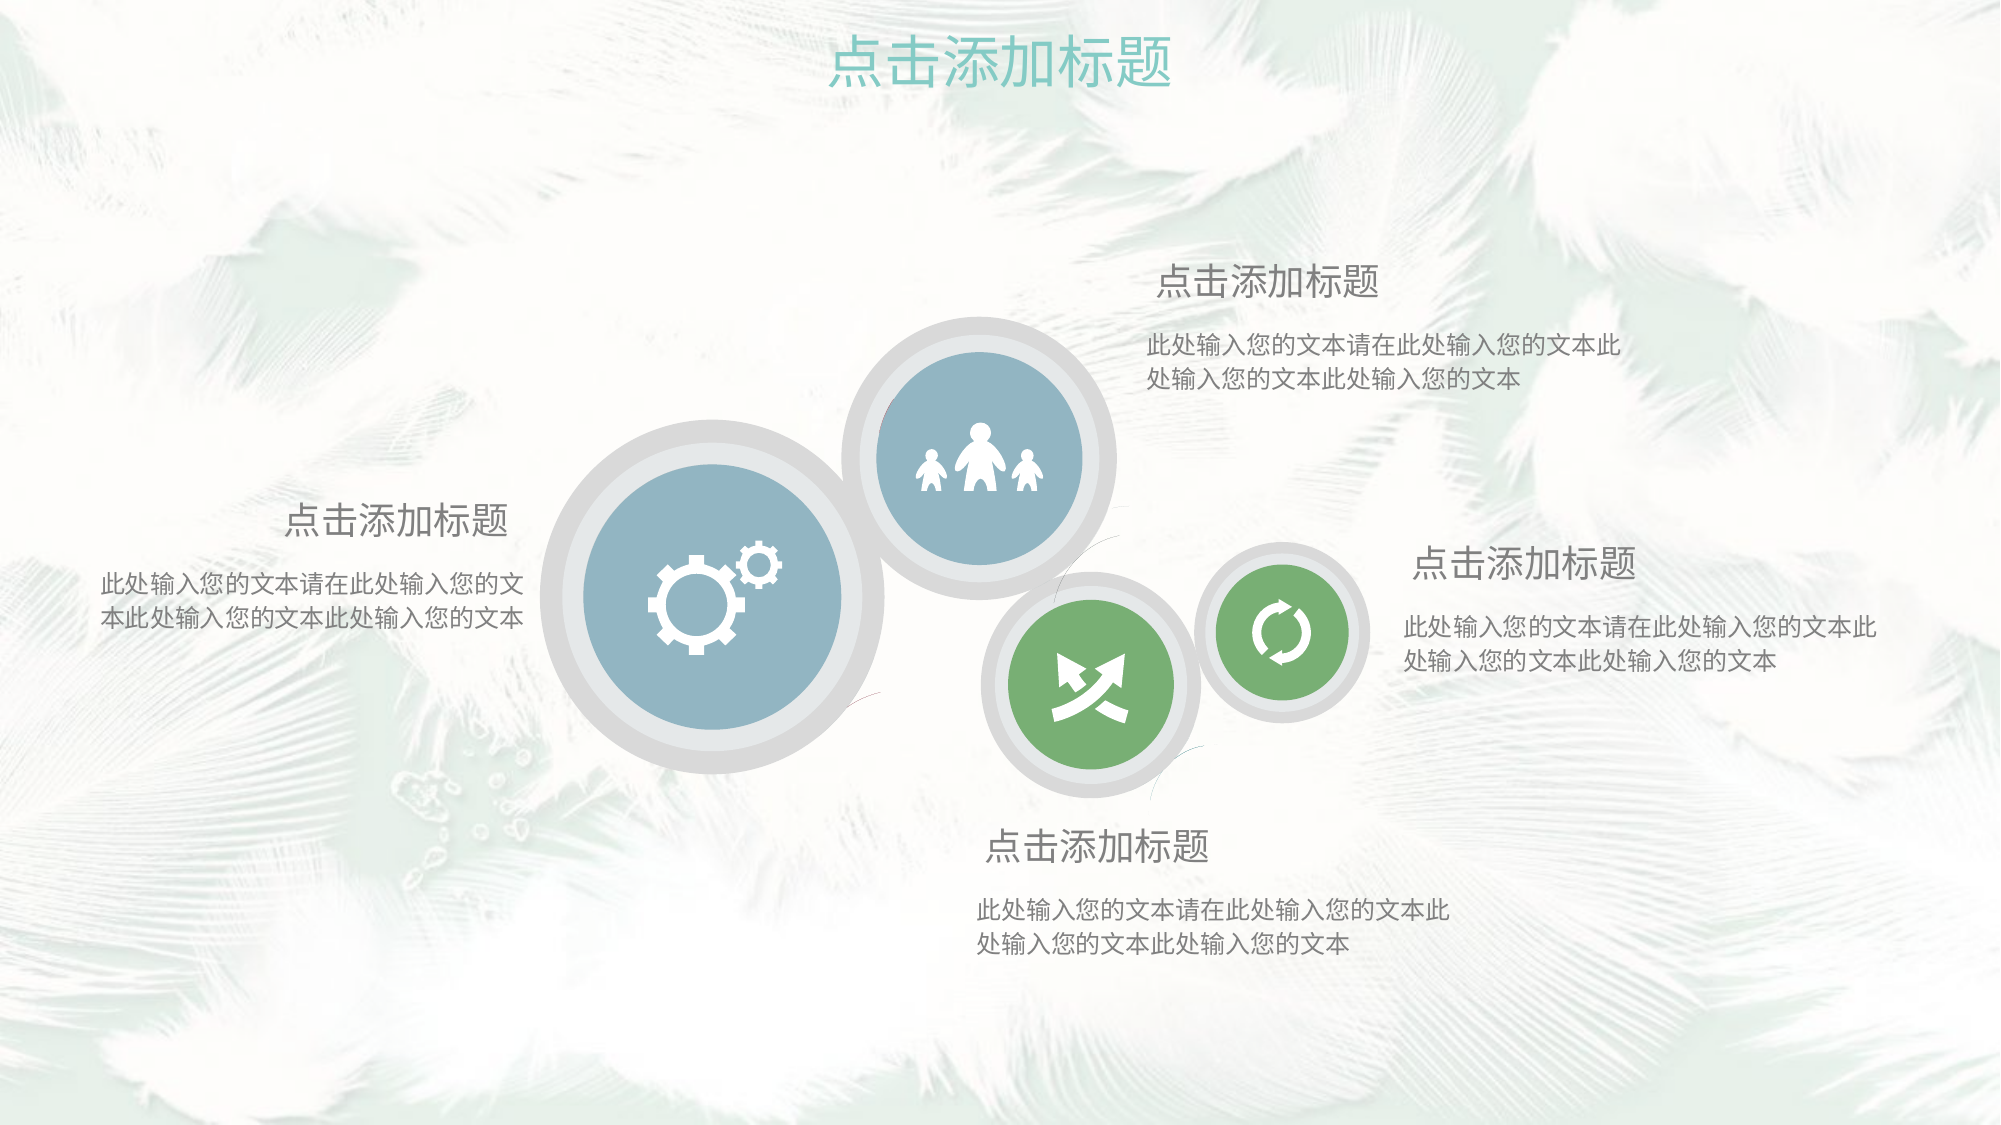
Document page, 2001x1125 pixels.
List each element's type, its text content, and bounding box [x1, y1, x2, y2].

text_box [1388, 532, 1902, 685]
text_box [841, 316, 1130, 604]
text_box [1131, 250, 1645, 403]
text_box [961, 815, 1475, 968]
text_box 点击添加标题 [383, 26, 1617, 104]
text_box 52% [0, 0, 2000, 1125]
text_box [1194, 541, 1371, 724]
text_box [539, 419, 885, 775]
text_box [980, 571, 1218, 815]
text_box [83, 489, 540, 642]
